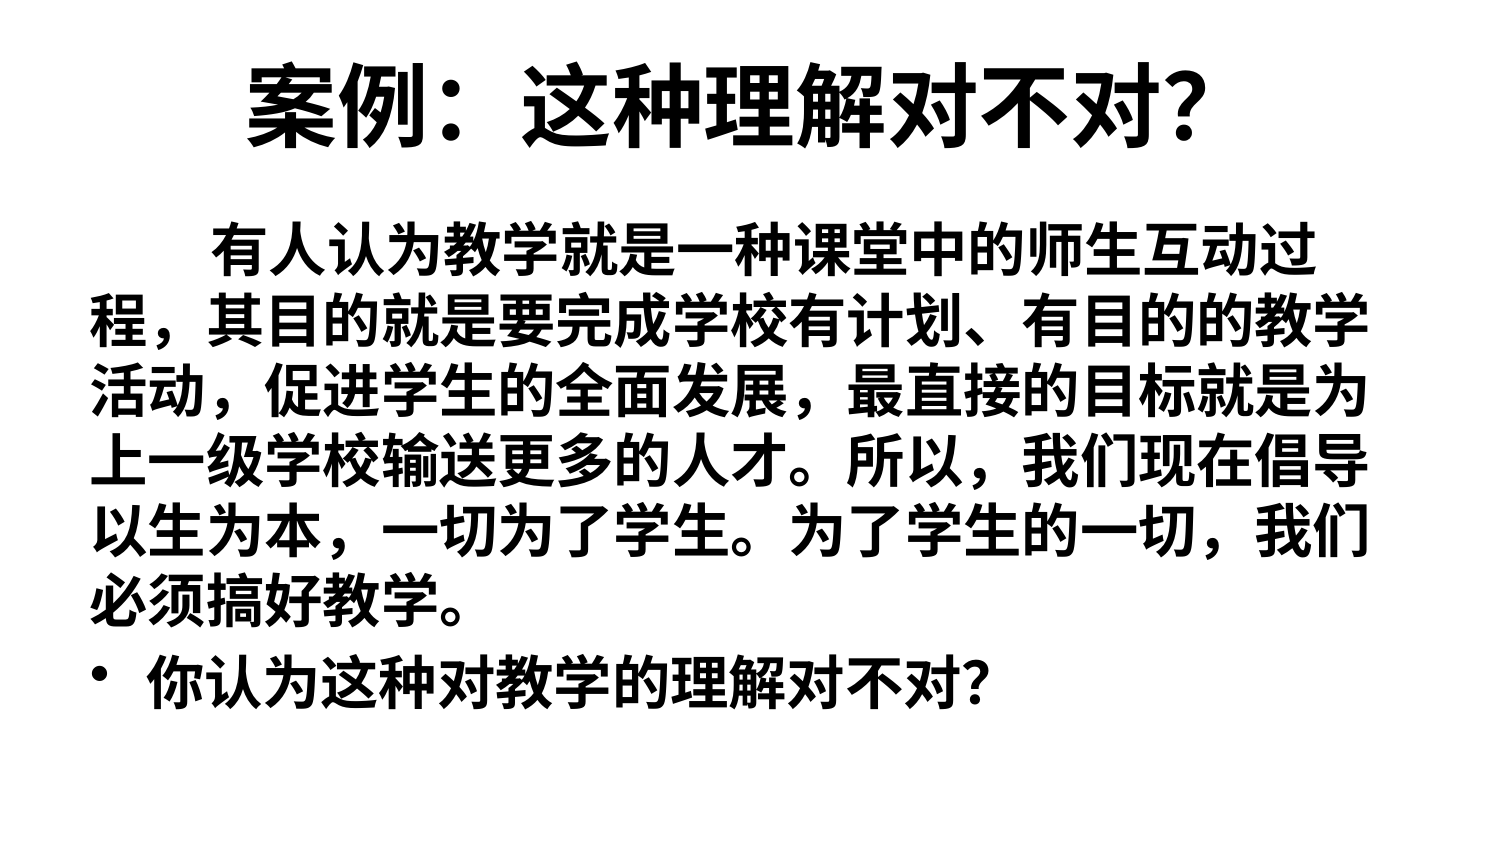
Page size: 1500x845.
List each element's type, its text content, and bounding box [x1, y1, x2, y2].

title 案例：这种理解对不对？ [74, 33, 1426, 175]
list 有人认为教学就是一种课堂中的师生互动过程，其目的就是要完成学校有计划、有目的的教学活动，促进学生的全面发展，最直接的目标就是为上一级学校输送更多的人才。所以，我们现在倡导以生为本，一切为了学生。为了学生的一切，我们必须搞好教学。 你认为这种对教学的理解对不对？ [74, 196, 1426, 755]
